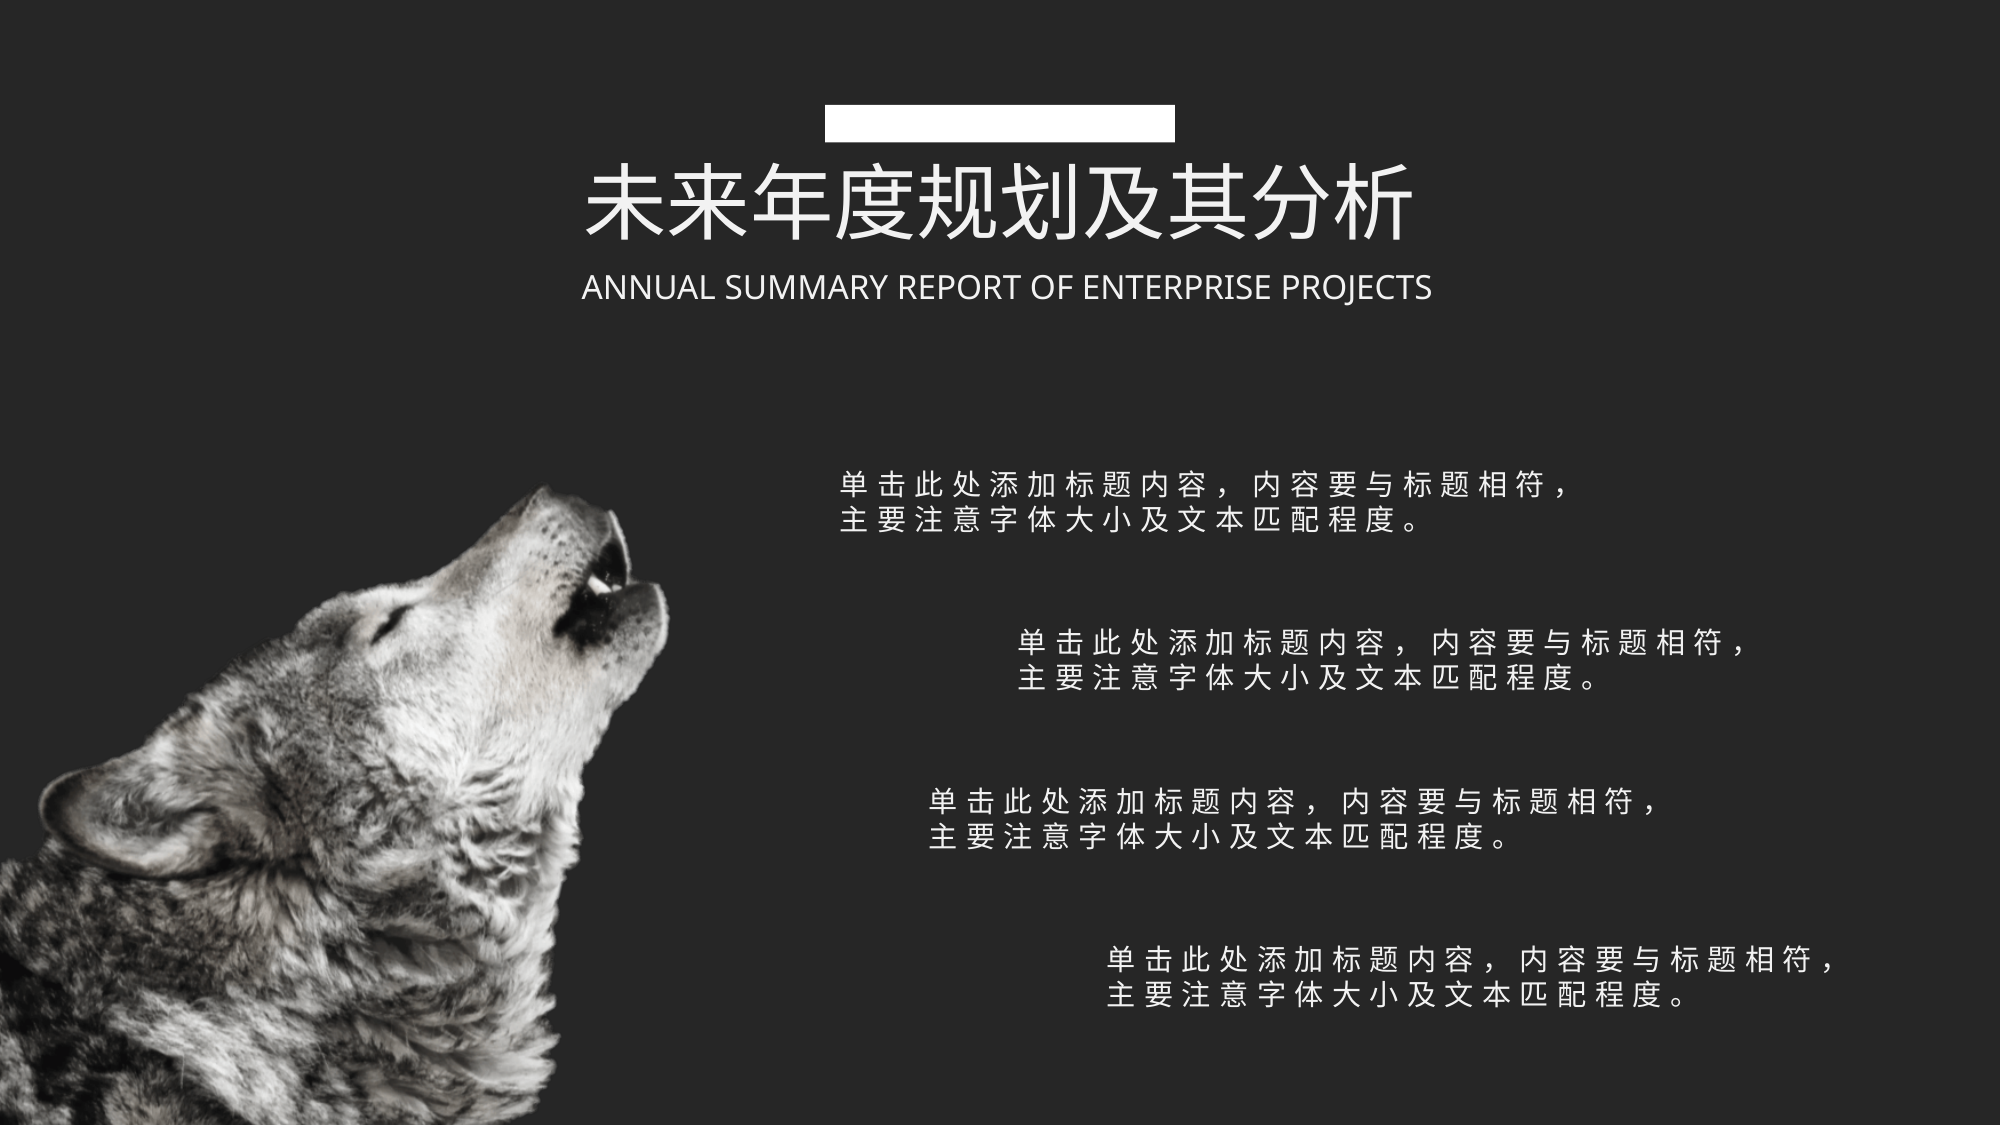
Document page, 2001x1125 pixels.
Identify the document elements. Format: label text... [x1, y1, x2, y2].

text_box 单击此处添加标题内容，内容要与标题相符，主要注意字体大小及文本匹配程度。 [913, 775, 1688, 861]
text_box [520, 142, 1480, 315]
picture [0, 325, 773, 1125]
text_box 单击此处添加标题内容，内容要与标题相符，主要注意字体大小及文本匹配程度。 [1092, 934, 1866, 1019]
text_box 单击此处添加标题内容，内容要与标题相符，主要注意字体大小及文本匹配程度。 [1003, 617, 1777, 702]
text_box 单击此处添加标题内容，内容要与标题相符，主要注意字体大小及文本匹配程度。 [824, 458, 1599, 544]
text_box [824, 104, 1176, 142]
